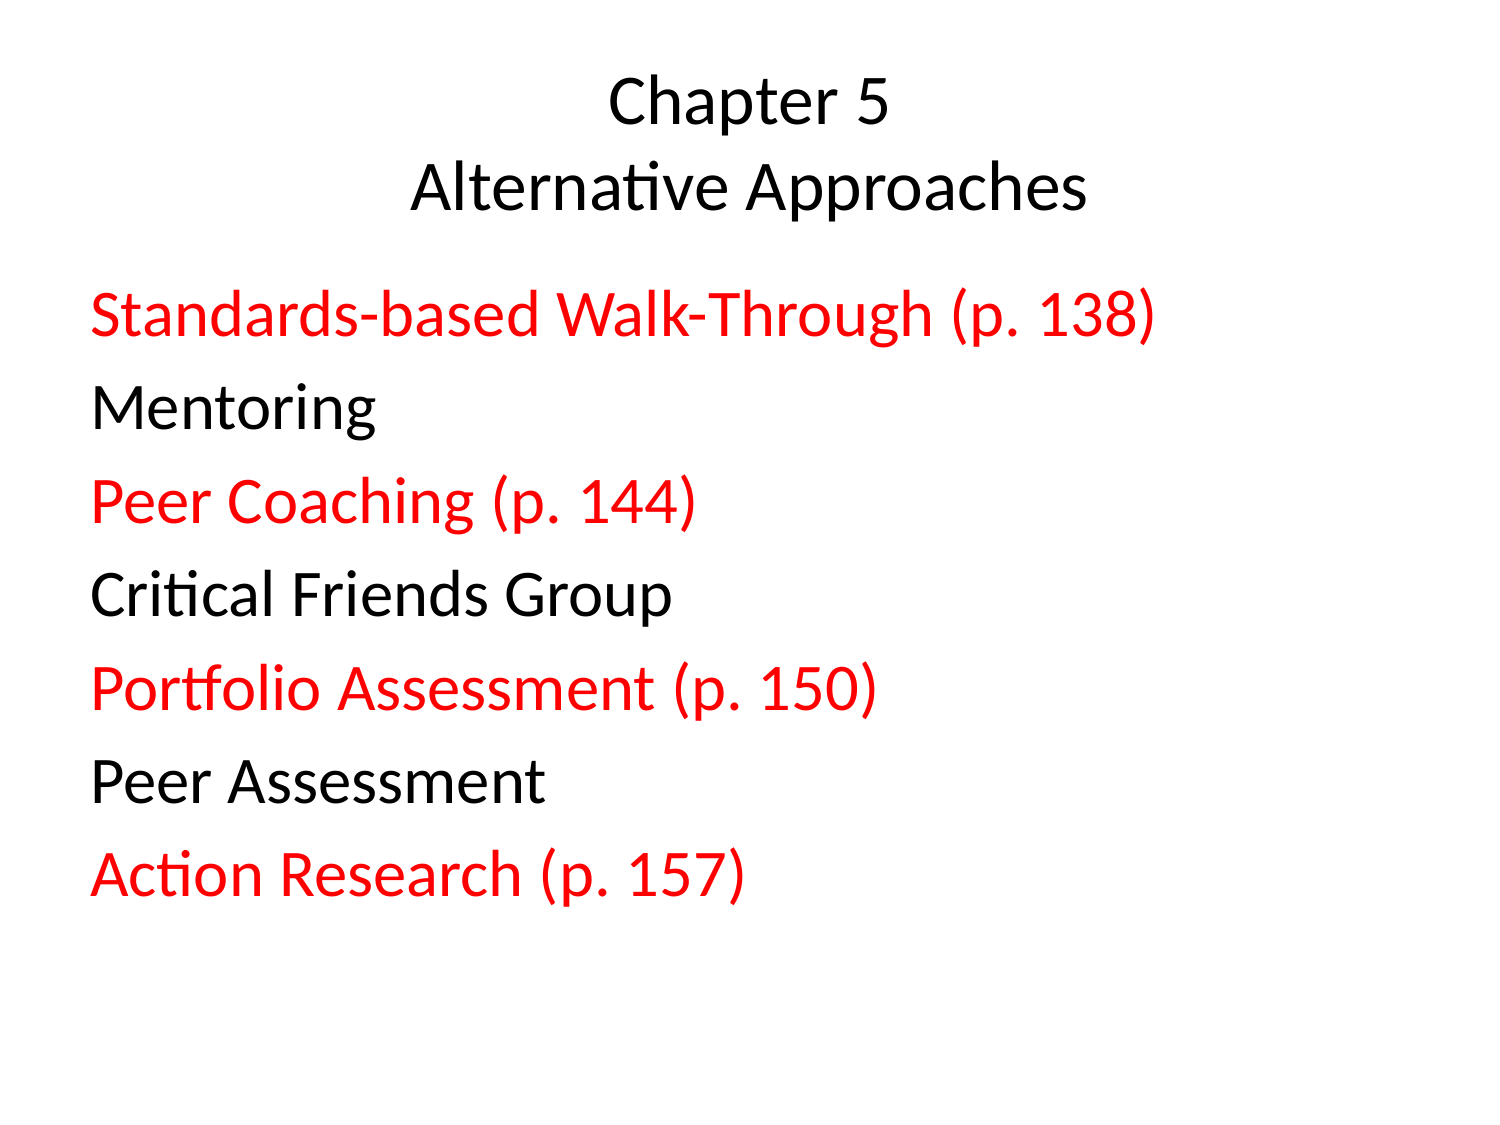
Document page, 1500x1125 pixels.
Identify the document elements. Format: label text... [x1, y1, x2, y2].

title Chapter 5 Alternative Approaches [75, 45, 1425, 233]
list Standards-based Walk-Through (p. 138) Mentoring Peer Coaching (p. 144) Critical Friends Group Portfolio Assessment (p. 150) Peer Assessment Action Research (p. 157) [75, 262, 1425, 1005]
